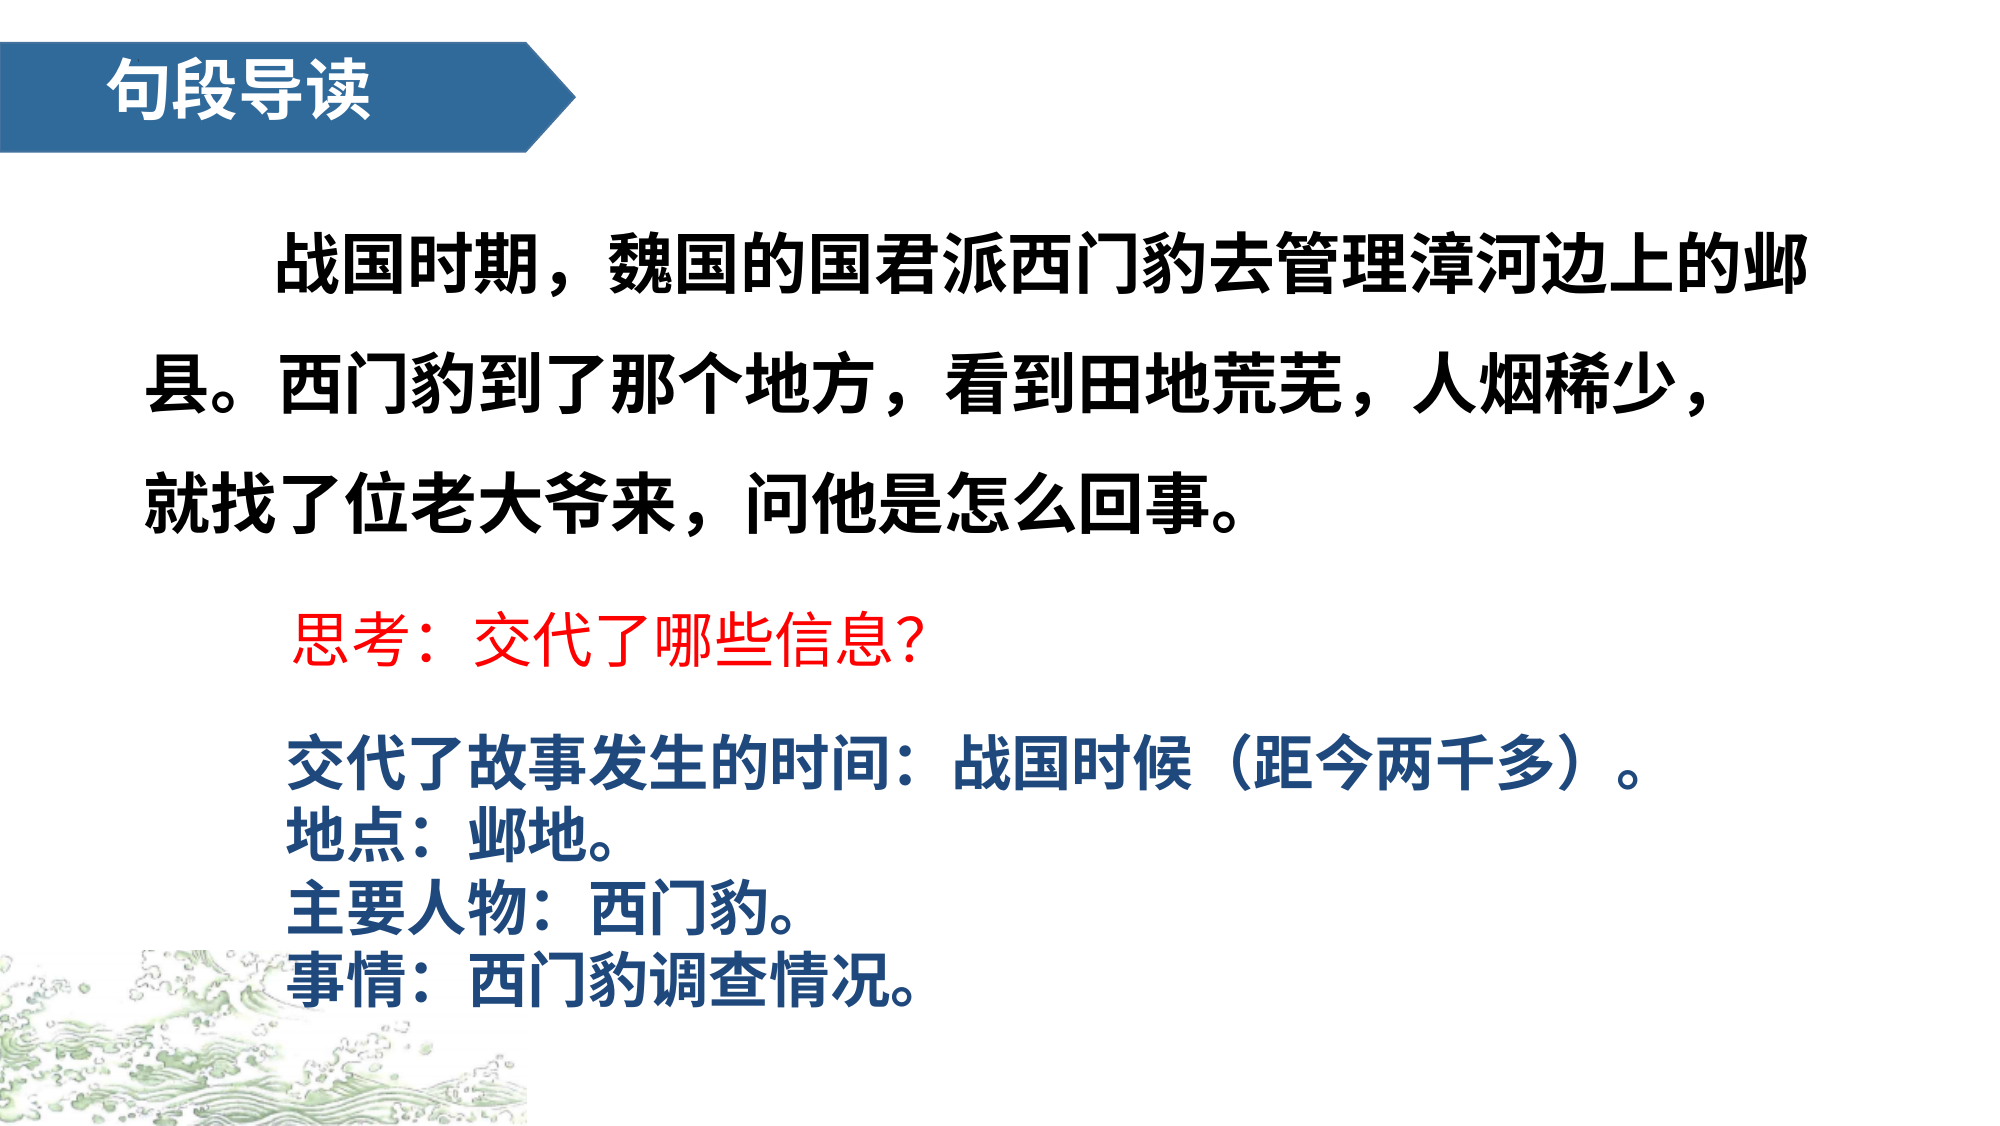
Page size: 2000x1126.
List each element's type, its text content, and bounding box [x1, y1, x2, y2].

text_box 句段导读 [90, 49, 424, 131]
list 战国时期，魏国的国君派西门豹去管理漳河边上的邺县。西门豹到了那个地方，看到田地荒芜，人烟稀少，就找了位老大爷来，问他是怎么回事。 [125, 172, 1829, 598]
text_box 交代了故事发生的时间：战国时候（距今两千多）。 地点：邺地。 主要人物：西门豹。 事情：西门豹调查情况。 [226, 717, 1739, 1023]
picture [0, 950, 527, 1126]
text_box 思考：交代了哪些信息？ [232, 594, 1386, 682]
